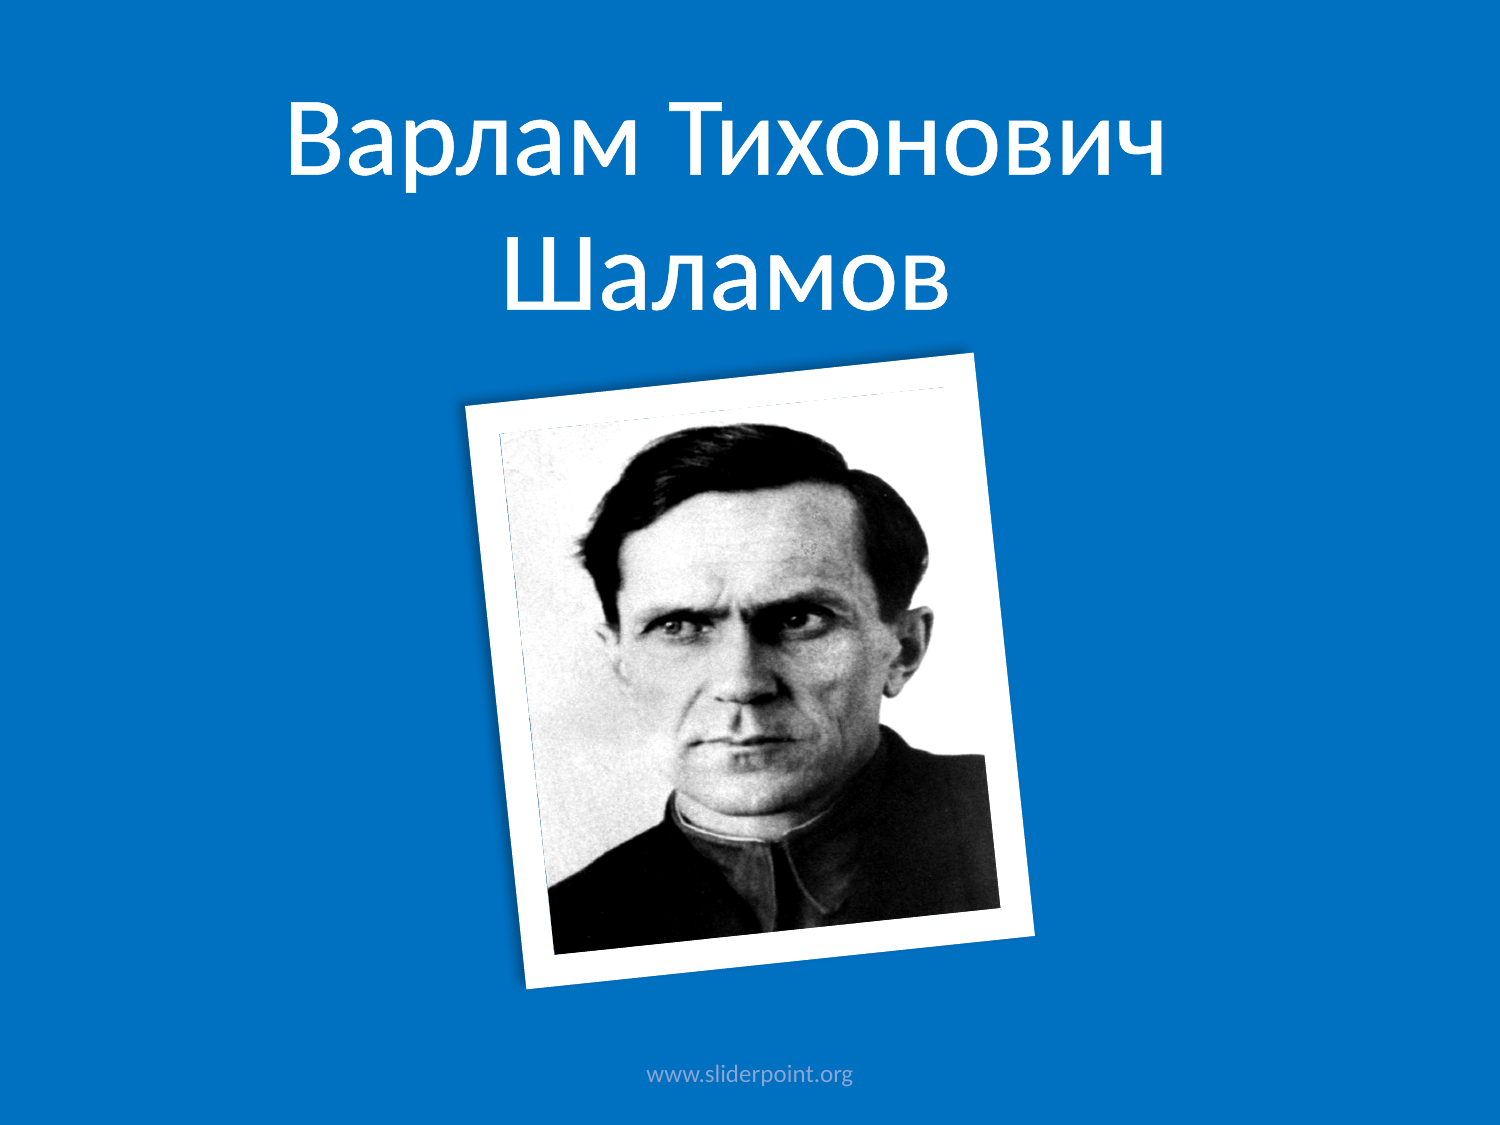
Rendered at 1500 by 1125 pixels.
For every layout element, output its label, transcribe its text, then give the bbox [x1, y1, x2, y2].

picture [525, 408, 975, 934]
text_box Варлам Тихонович Шаламов [242, 54, 1211, 340]
footer www.sliderpoint.org [512, 1042, 988, 1103]
